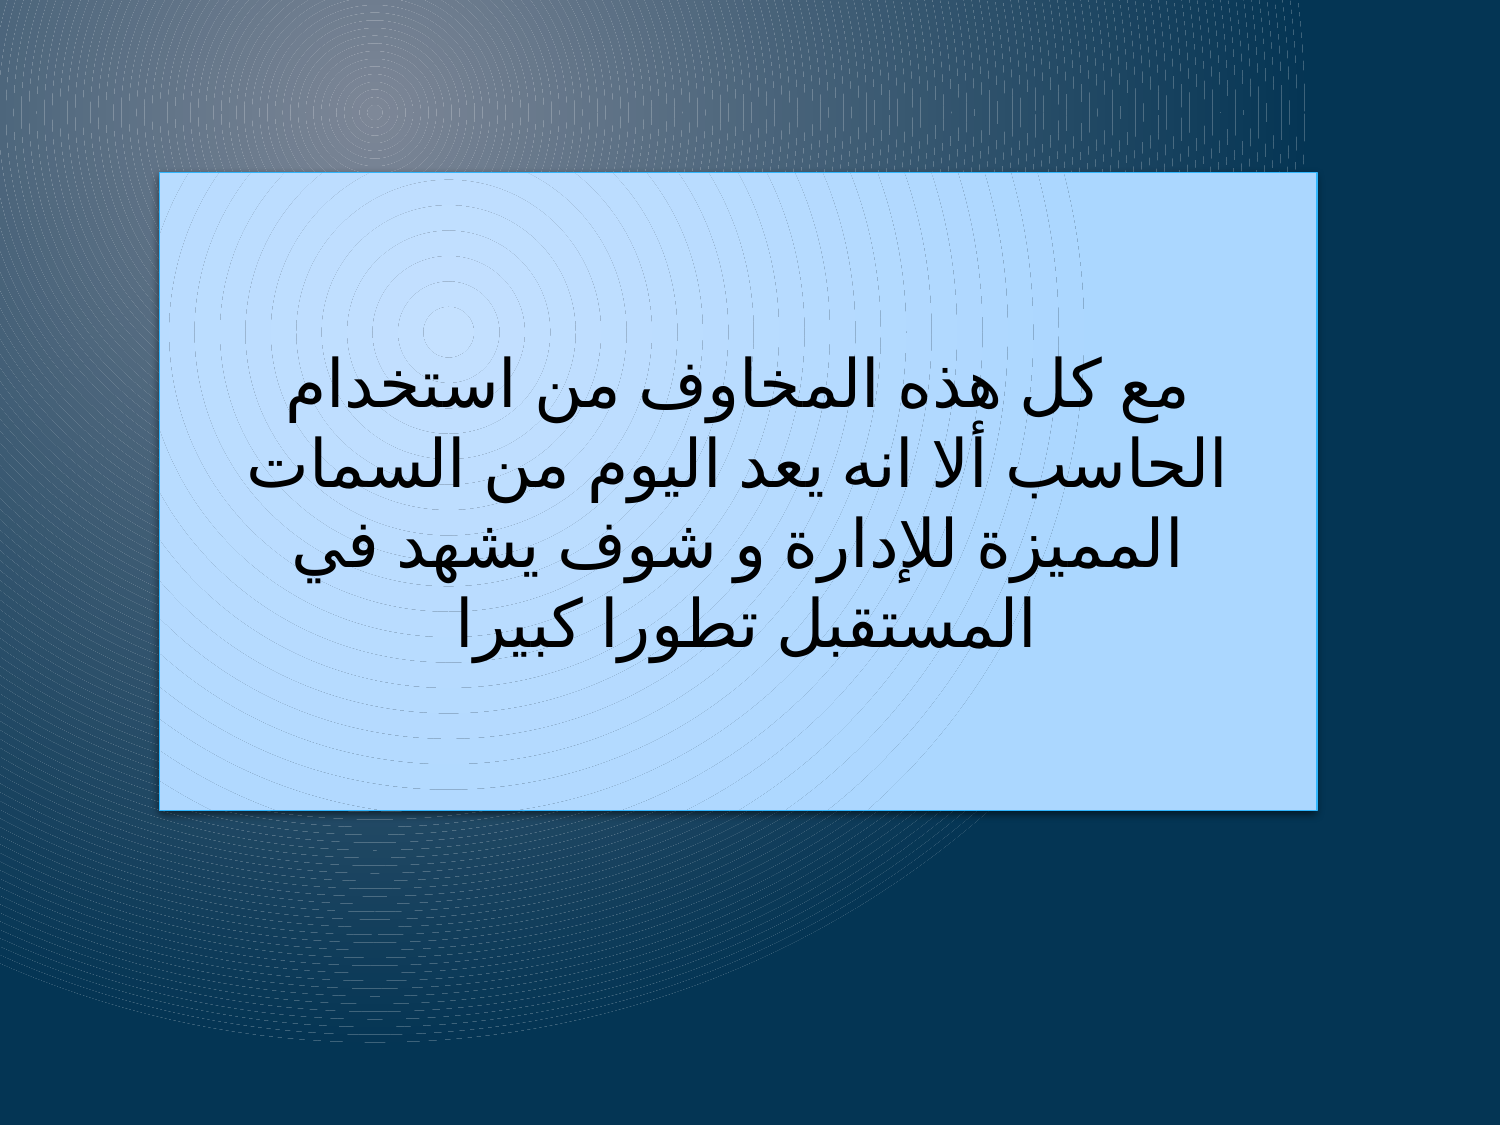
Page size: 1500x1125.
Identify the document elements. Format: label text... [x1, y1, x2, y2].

title مع كل هذه المخاوف من استخدام الحاسب ألا انه يعد اليوم من السمات المميزة للإدارة و شوف يشهد في المستقبل تطورا كبيرا [159, 172, 1318, 811]
